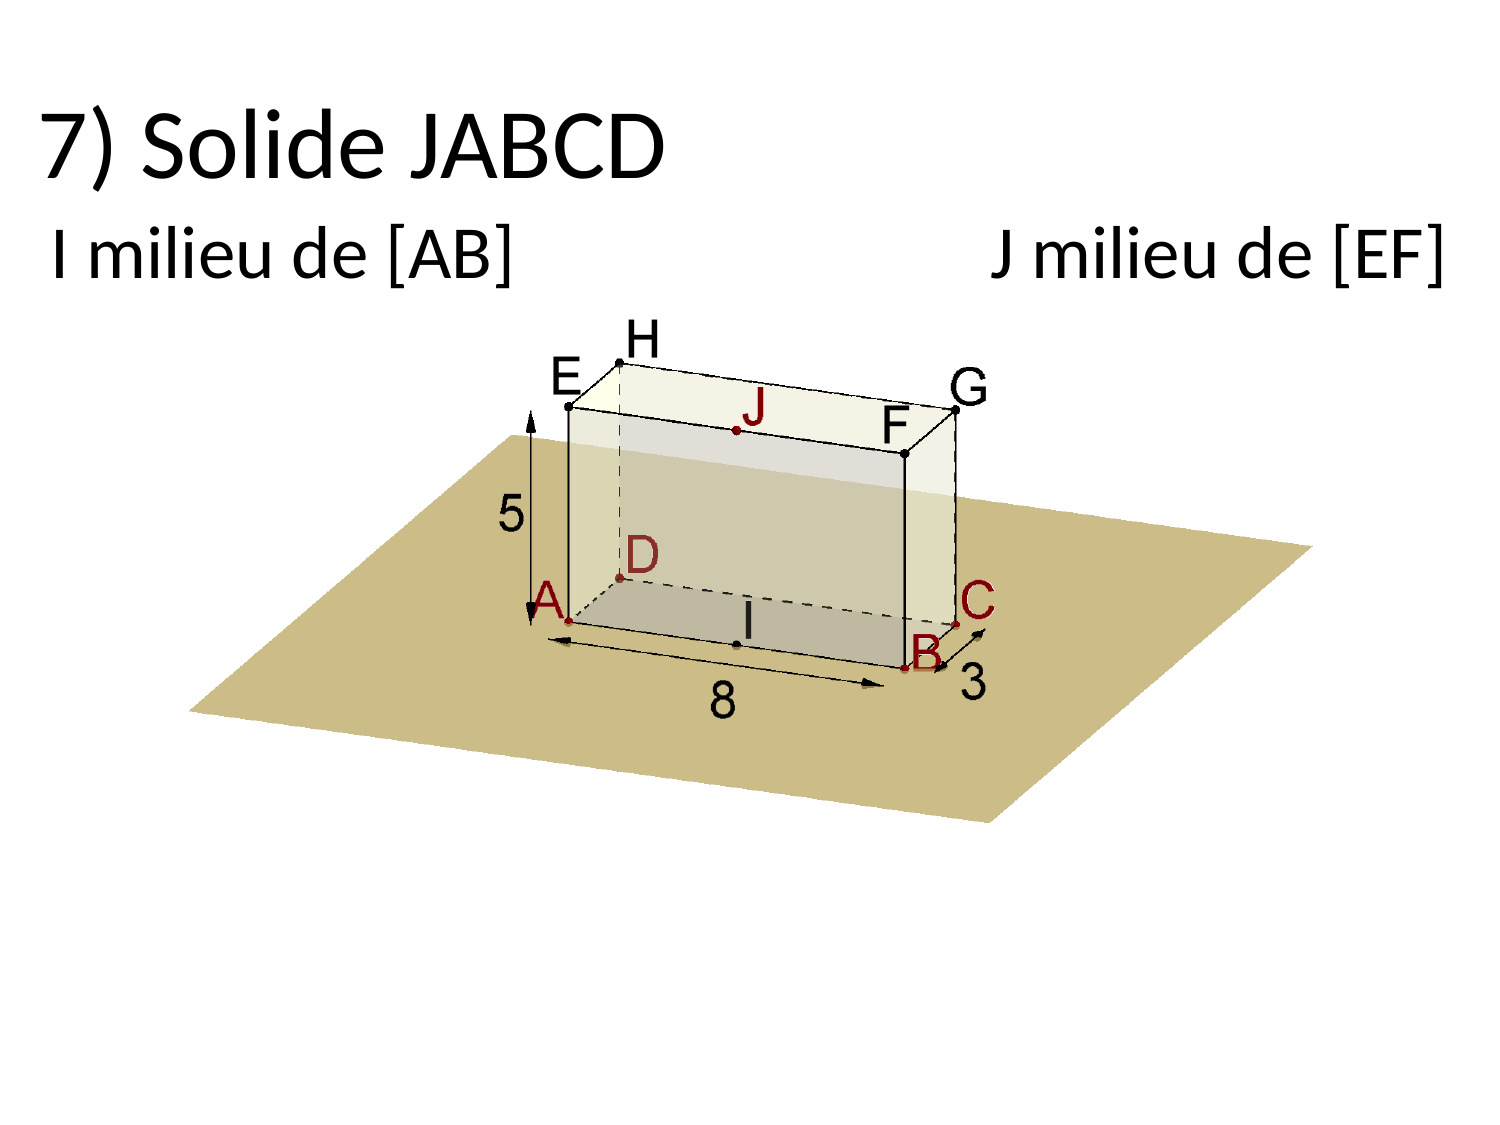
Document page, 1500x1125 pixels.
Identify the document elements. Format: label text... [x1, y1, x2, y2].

picture [1, 187, 1498, 938]
title 7) Solide JABCD [0, 45, 1500, 187]
